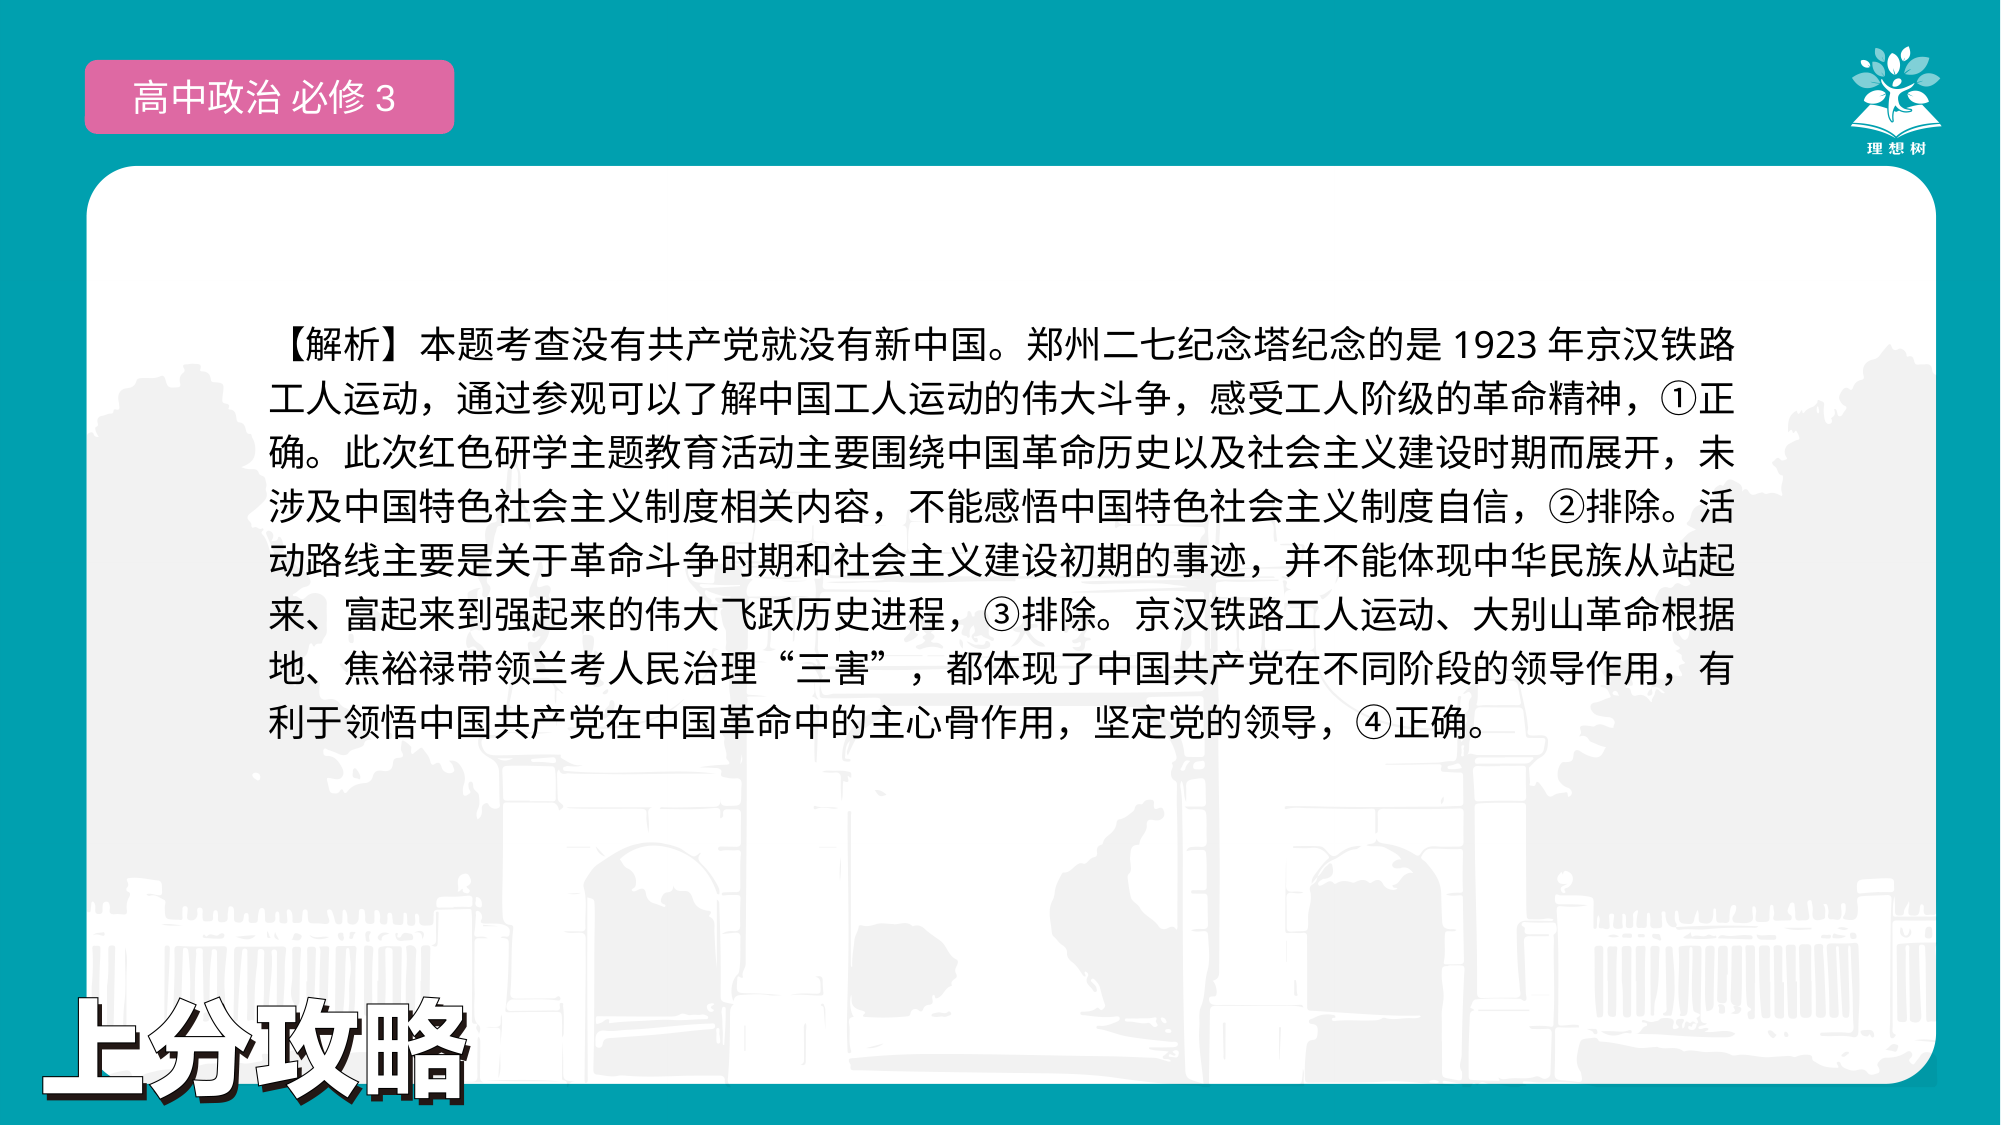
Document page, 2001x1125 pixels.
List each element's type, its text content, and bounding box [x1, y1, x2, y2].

text_box 【解析】本题考查没有共产党就没有新中国。郑州二七纪念塔纪念的是1923年京汉铁路工人运动，通过参观可以了解中国工人运动的伟大斗争，感受工人阶级的革命精神，①正确。此次红色研学主题教育活动主要围绕中国革命历史以及社会主义建设时期而展开，未涉及中国特色社会主义制度相关内容，不能感悟中国特色社会主义制度自信，②排除。活动路线主要是关于革命斗争时期和社会主义建设初期的事迹，并不能体现中华民族从站起来、富起来到强起来的伟大飞跃历史进程，③排除。京汉铁路工人运动、大别山革命根据地、焦裕禄带领兰考人民治理“三害”，都体现了中国共产党在不同阶段的领导作用，有利于领悟中国共产党在中国革命中的主心骨作用，坚定党的领导，④正确。 [253, 304, 1751, 752]
picture [0, 0, 2001, 1125]
text_box 高中政治 必修3 [83, 58, 456, 135]
